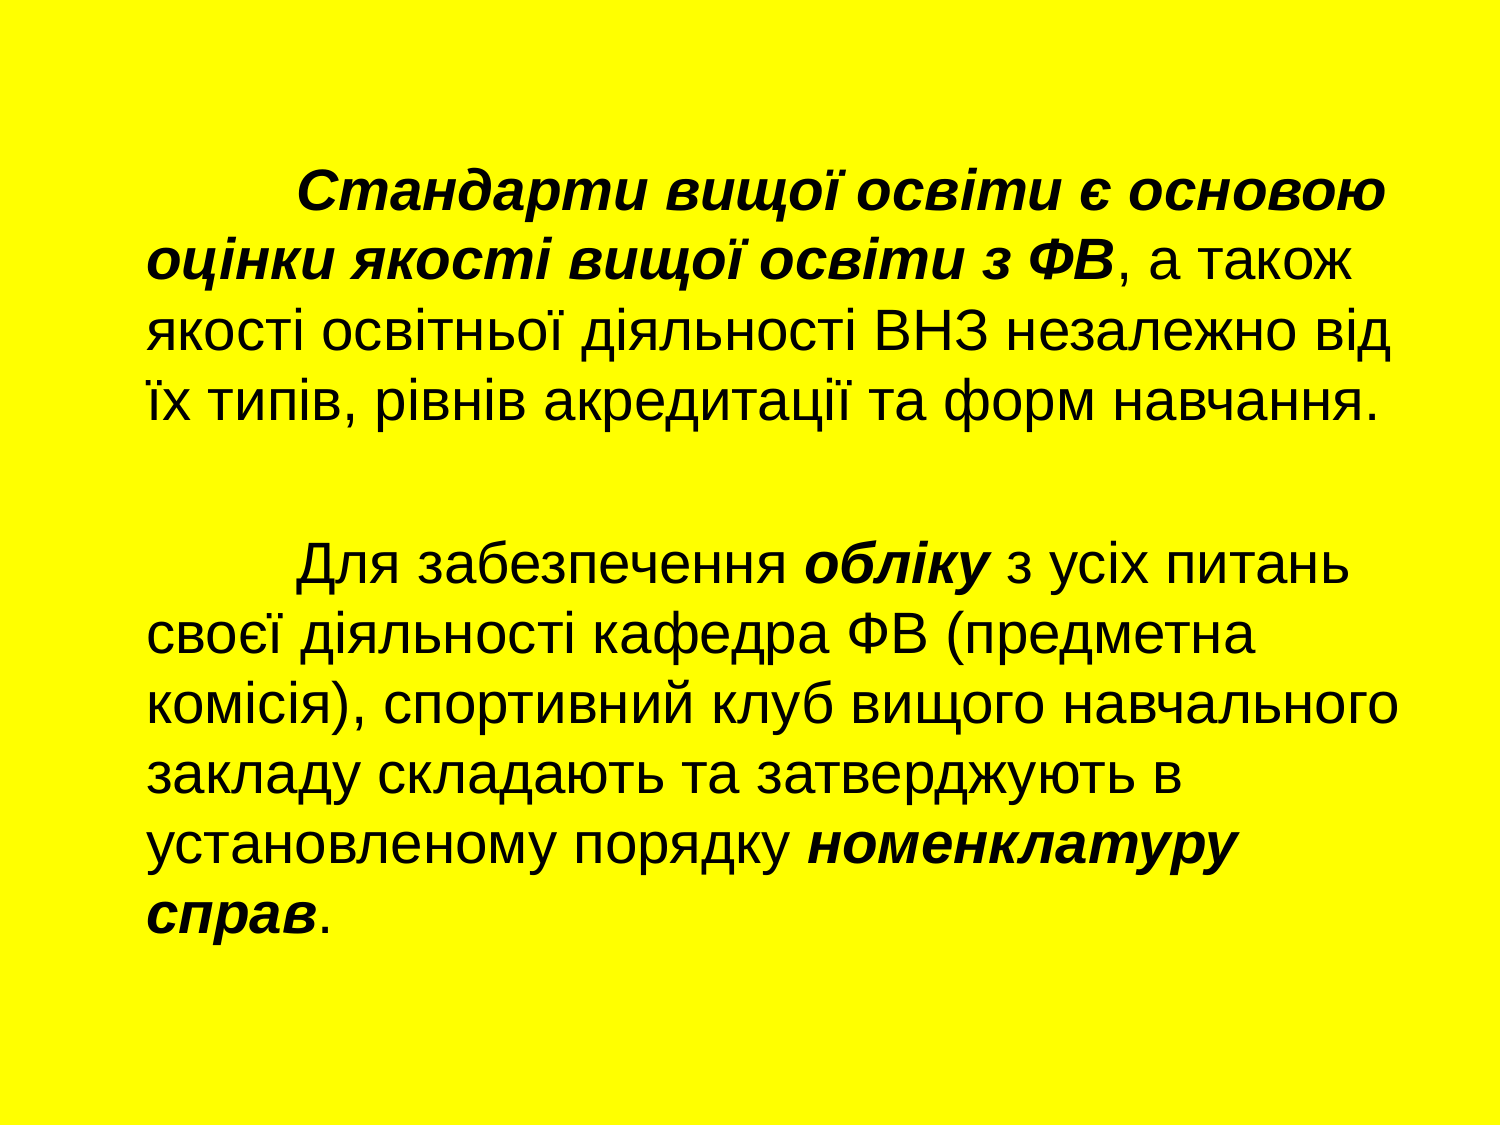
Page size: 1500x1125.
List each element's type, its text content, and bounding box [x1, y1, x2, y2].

list Стандарти вищої освіти є основою оцінки якості вищої освіти з ФВ, а також якості освітньої діяльності ВНЗ незалежно від їх типів, рівнів акредитації та форм навчання. Для забезпечення обліку з усіх питань своєї діяльності кафедра ФВ (предметна комісія), спортивний клуб вищого навчального закладу складають та затверджують в установленому порядку номенклатуру справ. [75, 62, 1425, 1075]
